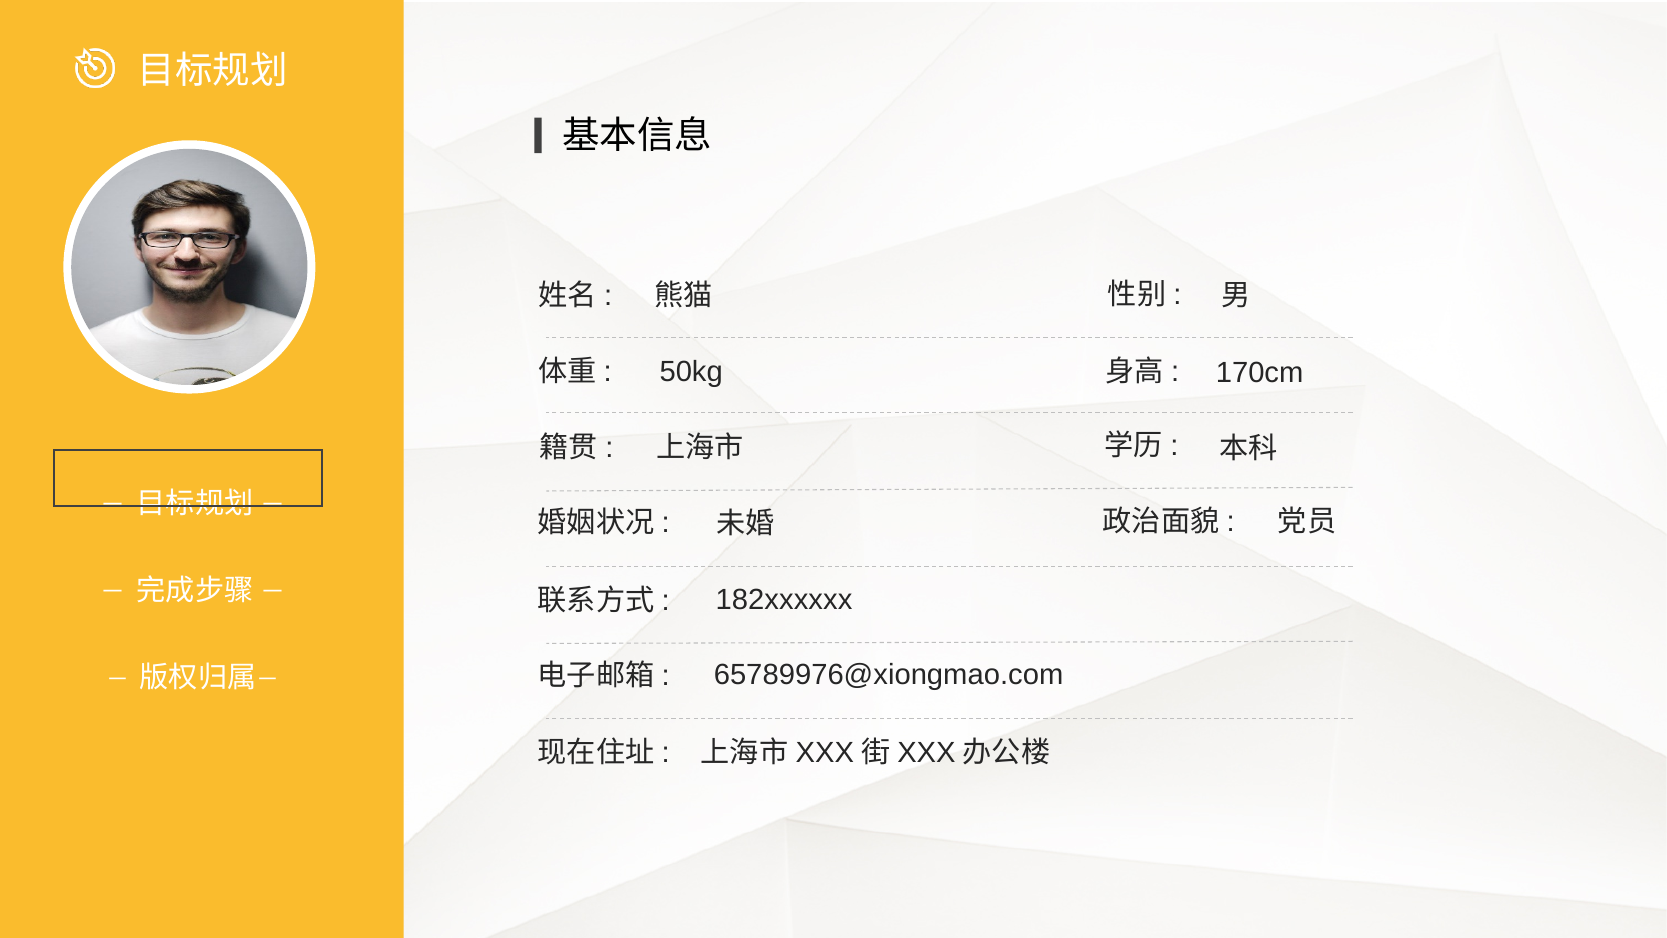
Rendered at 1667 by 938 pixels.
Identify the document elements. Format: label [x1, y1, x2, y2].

text_box [534, 103, 729, 164]
text_box [53, 449, 323, 507]
picture [71, 148, 308, 385]
picture [404, 2, 1667, 938]
text_box [526, 267, 1353, 777]
picture [74, 47, 115, 88]
